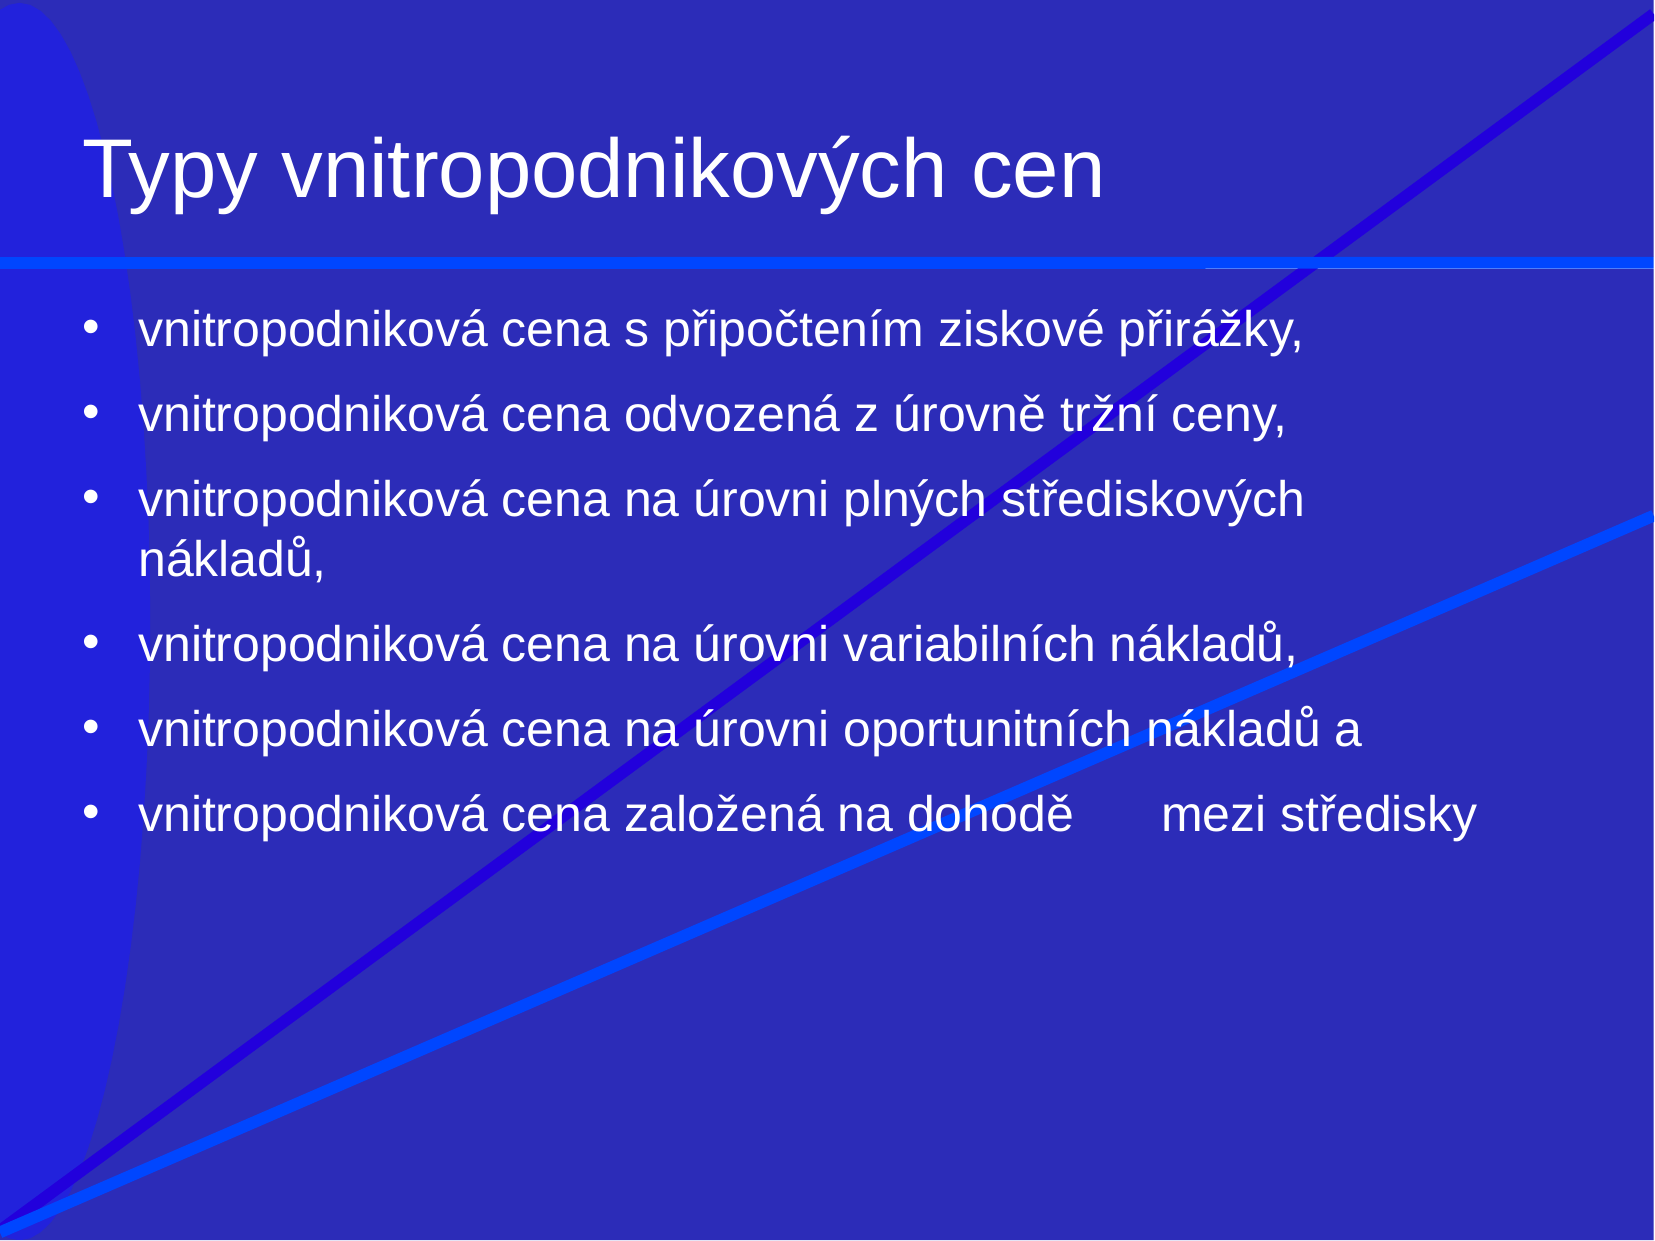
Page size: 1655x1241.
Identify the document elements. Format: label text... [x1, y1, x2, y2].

title Typy vnitropodnikových cen [80, 67, 1574, 321]
text_box vnitropodniková cena s připočtením ziskové přirážky, vnitropodniková cena odvozená z úrovně tržní ceny, vnitropodniková cena na úrovni plných střediskových nákladů, vnitropodniková cena na úrovni variabilních nákladů, vnitropodniková cena na úrovni oportunitních nákladů a vnitropodniková cena založená na dohodě mezi středisky [80, 296, 1525, 842]
